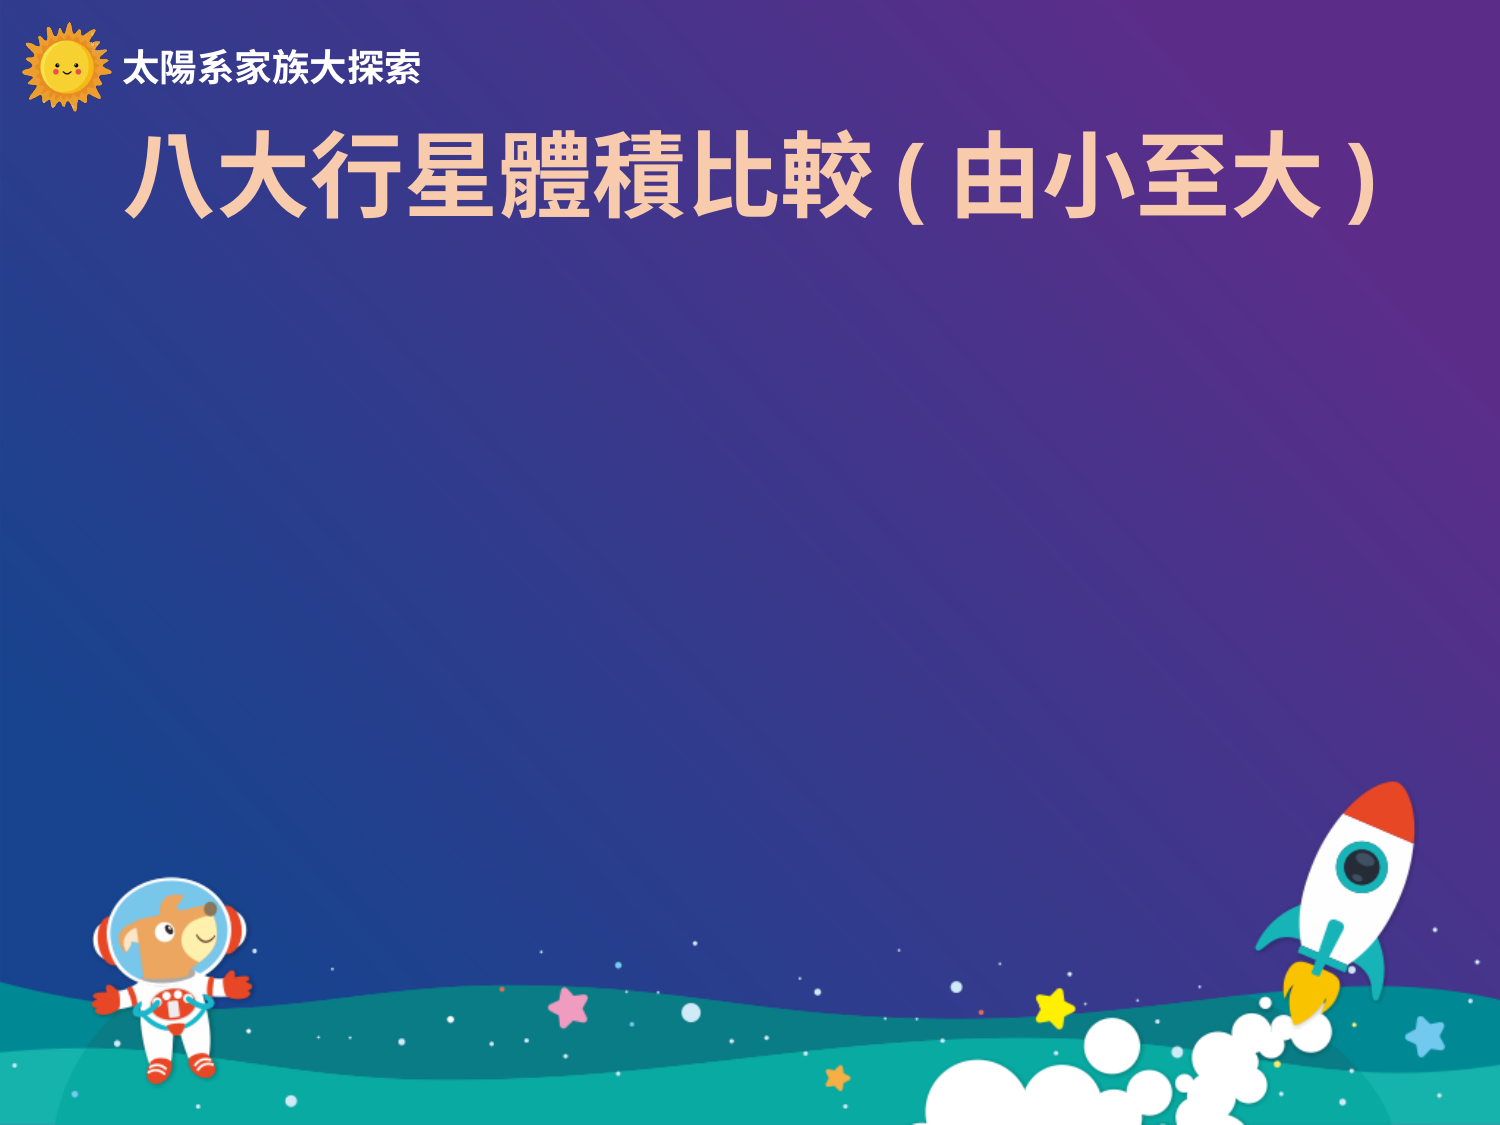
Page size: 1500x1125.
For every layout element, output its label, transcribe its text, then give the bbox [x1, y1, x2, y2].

title 八大行星體積比較(由小至大) [103, 71, 1397, 289]
picture [0, 0, 1500, 1125]
